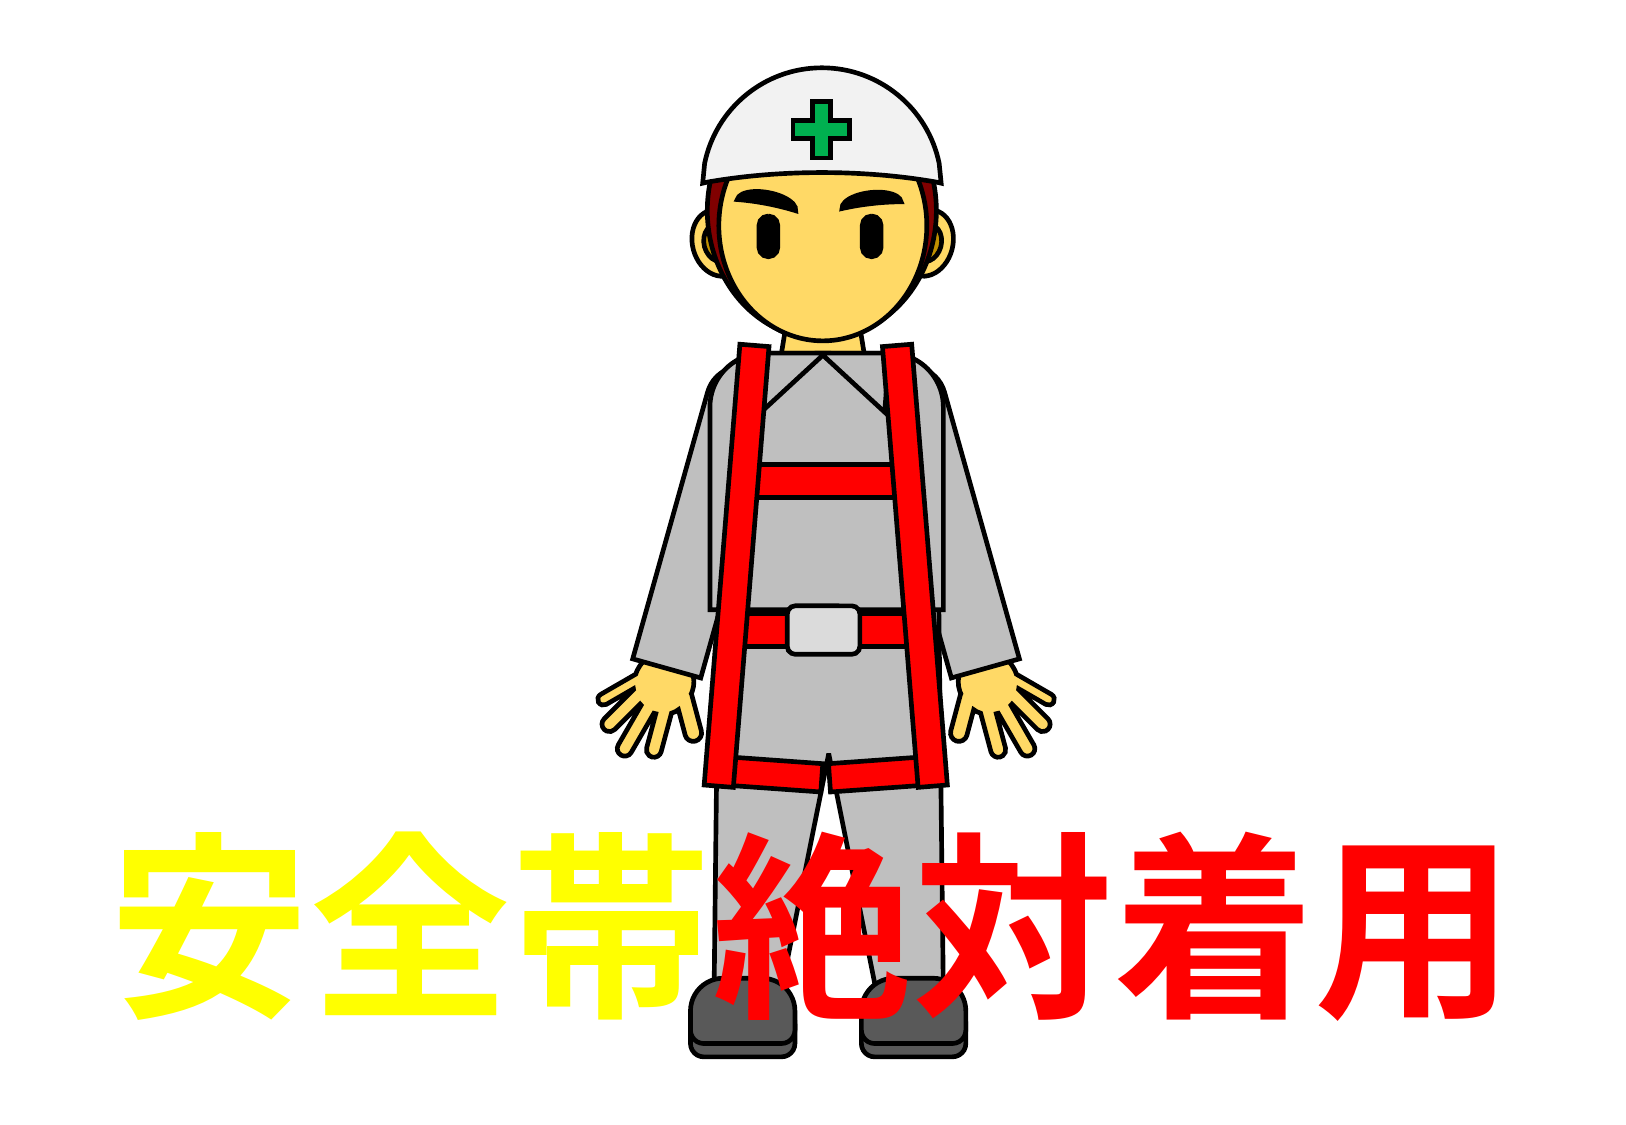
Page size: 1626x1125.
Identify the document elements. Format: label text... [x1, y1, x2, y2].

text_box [599, 67, 1053, 1058]
text_box 安全帯絶対着用 [1057, 794, 1625, 1050]
text_box 安全帯絶対着用 [0, 794, 594, 1050]
